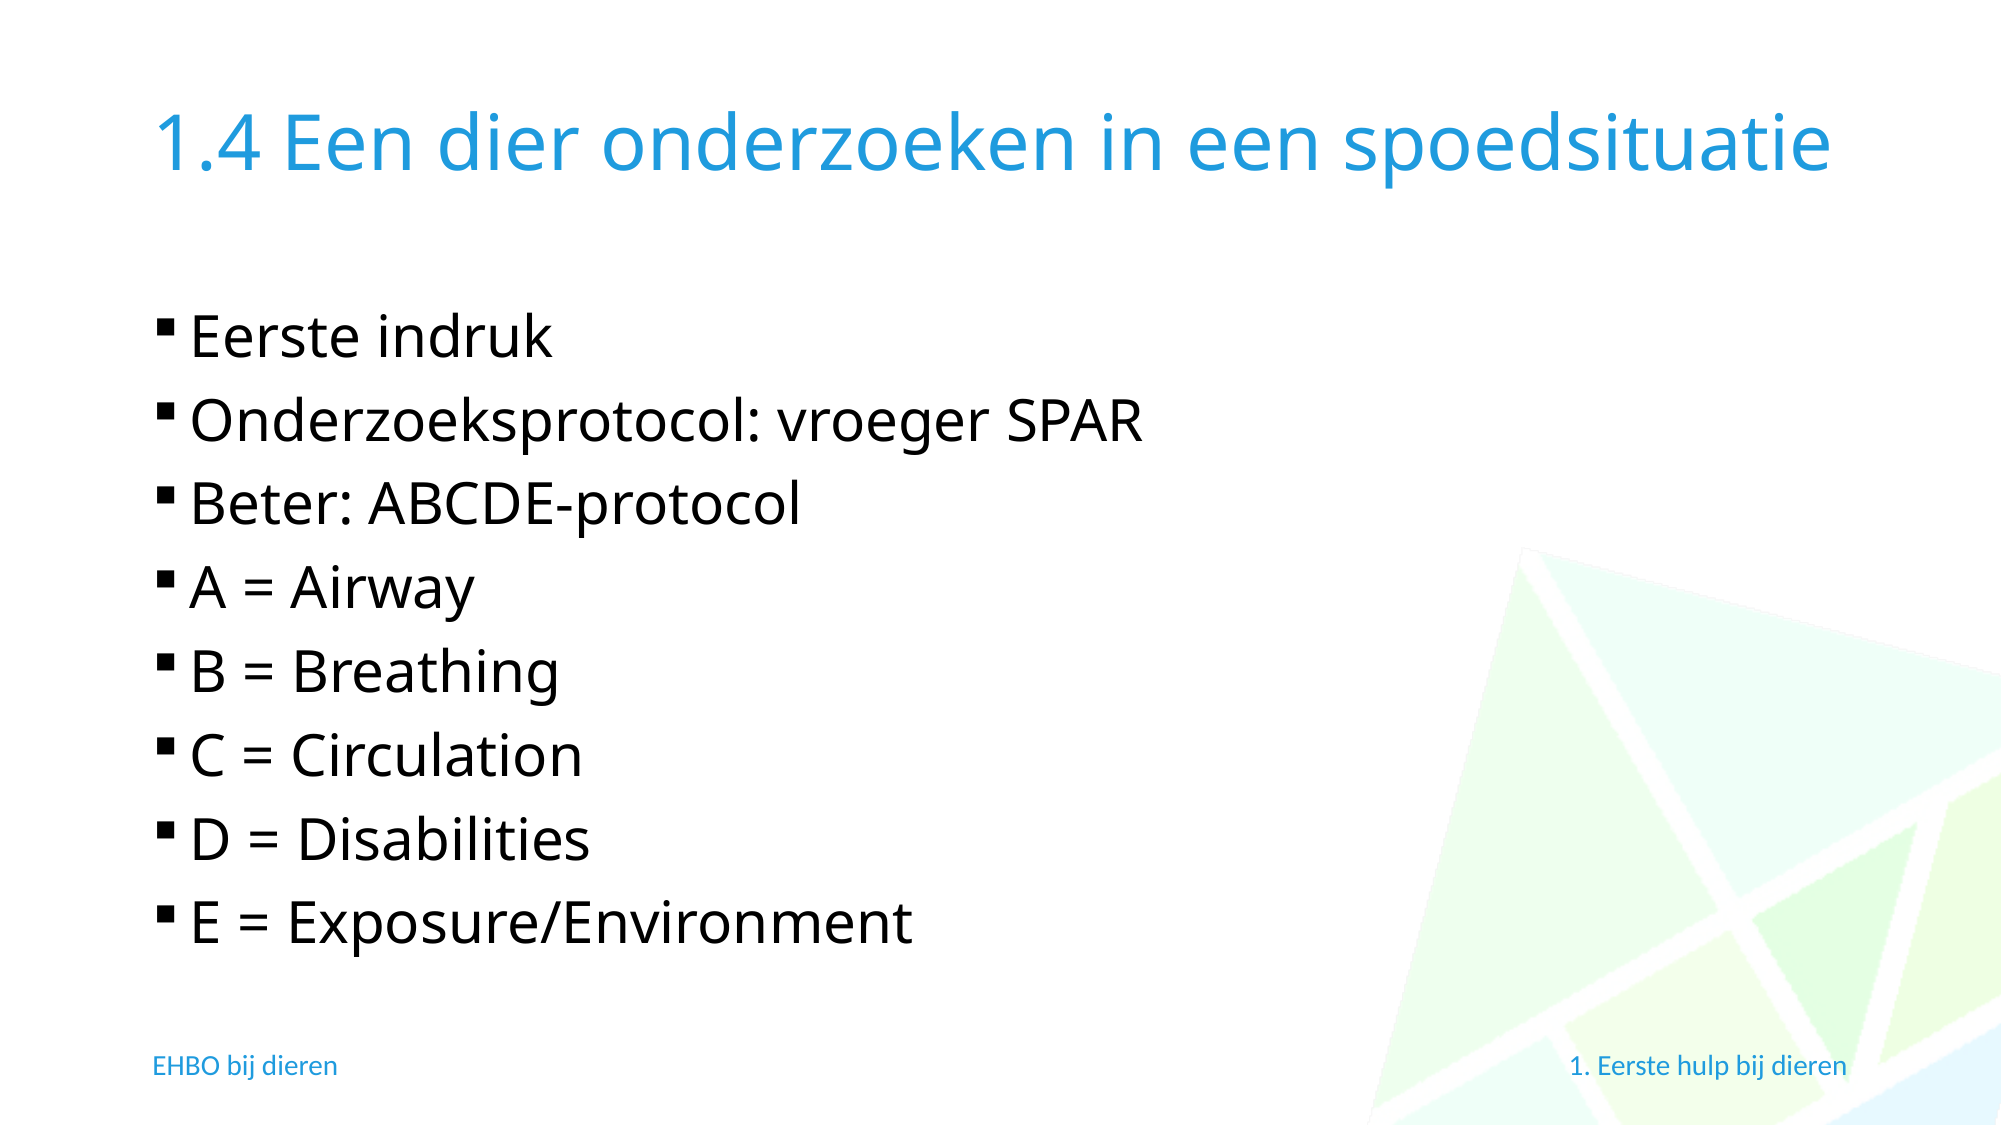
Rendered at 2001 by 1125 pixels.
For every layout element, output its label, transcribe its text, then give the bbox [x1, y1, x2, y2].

list 1. Eerste hulp bij dieren [1412, 1042, 1863, 1103]
list Eerste indruk Onderzoeksprotocol: vroeger SPAR Beter: ABCDE-protocol A = Airway B = Breathing C = Circulation D = Disabilities E = Exposure/Environment [137, 299, 1863, 1014]
title 1.4 Een dier onderzoeken in een spoedsituatie [137, 59, 1863, 231]
list EHBO bij dieren [137, 1042, 588, 1103]
